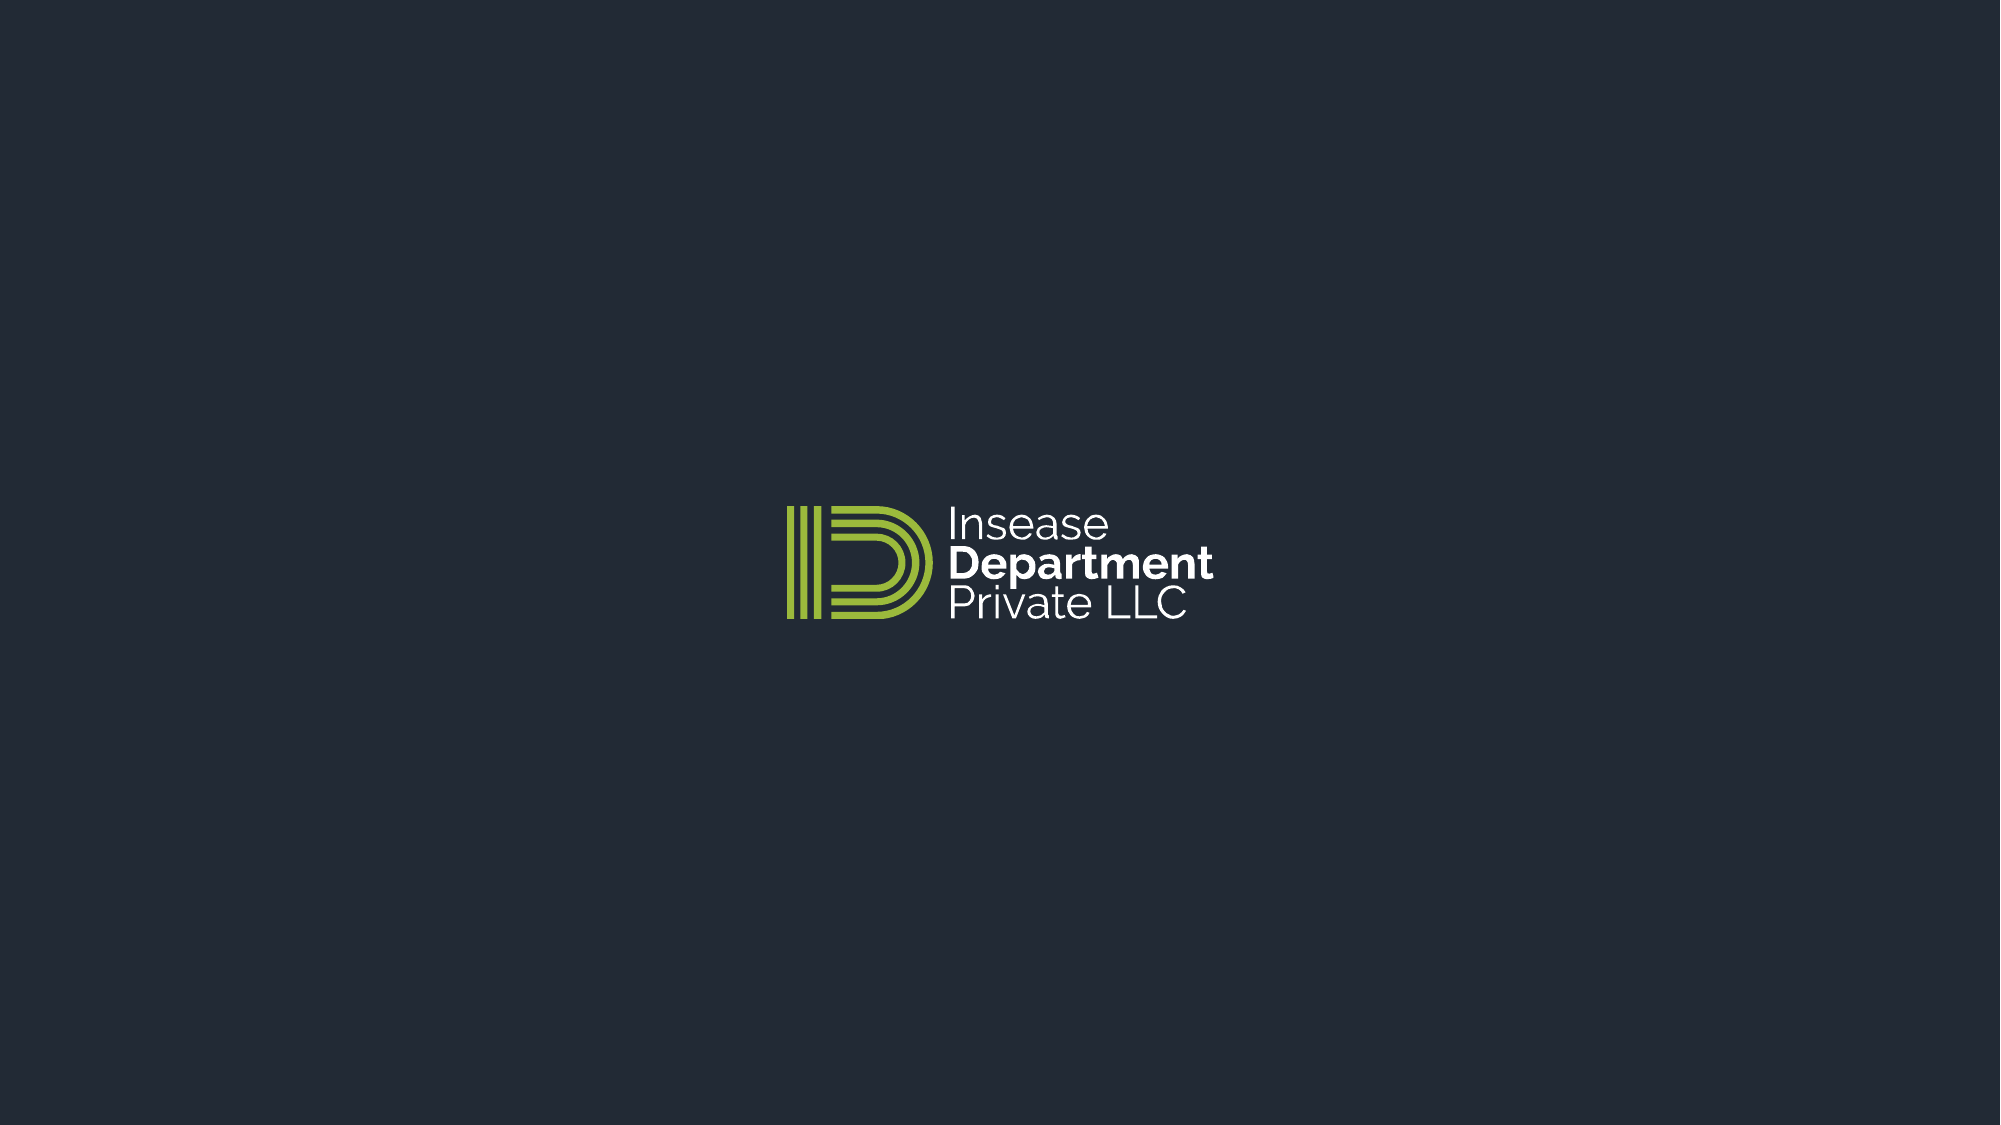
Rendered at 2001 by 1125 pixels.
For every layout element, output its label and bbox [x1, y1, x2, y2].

picture [786, 506, 1214, 619]
text_box [0, 0, 2000, 1125]
